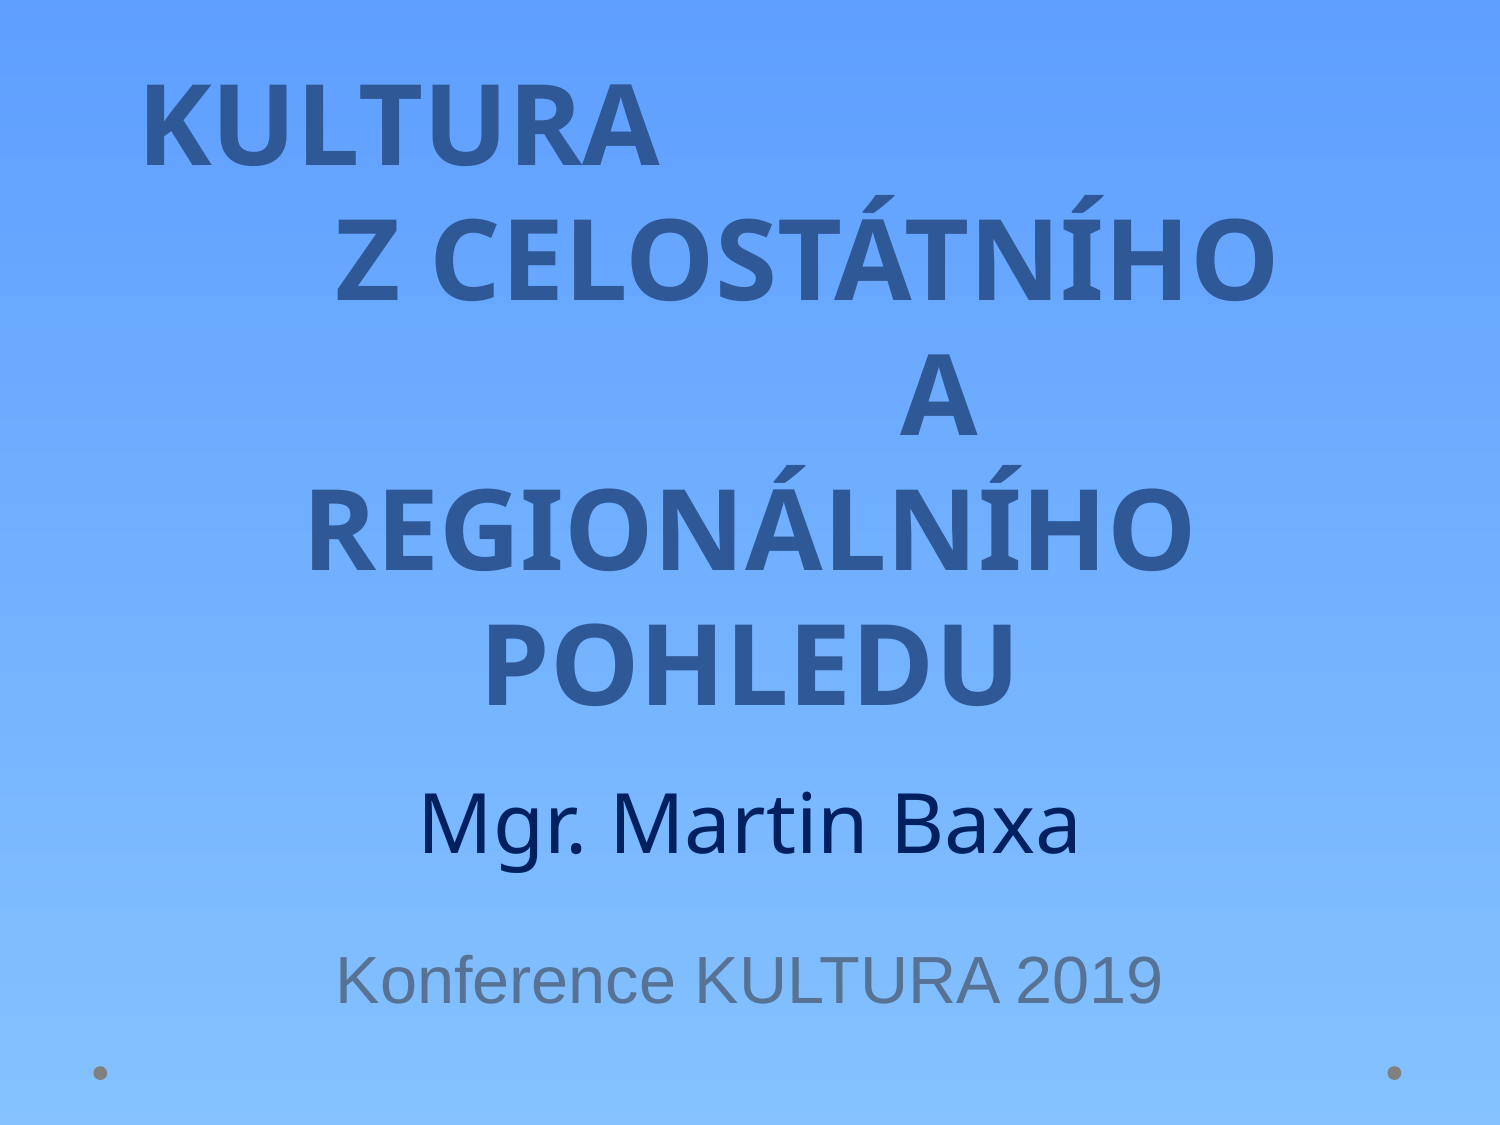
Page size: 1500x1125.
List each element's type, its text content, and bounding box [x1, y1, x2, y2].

title KULTURA Z CELOSTÁTNÍHO A REGIONÁLNÍHO POHLEDU [112, 99, 1388, 681]
subtitle Mgr. Martin Baxa Konference KULTURA 2019 [225, 763, 1275, 1035]
